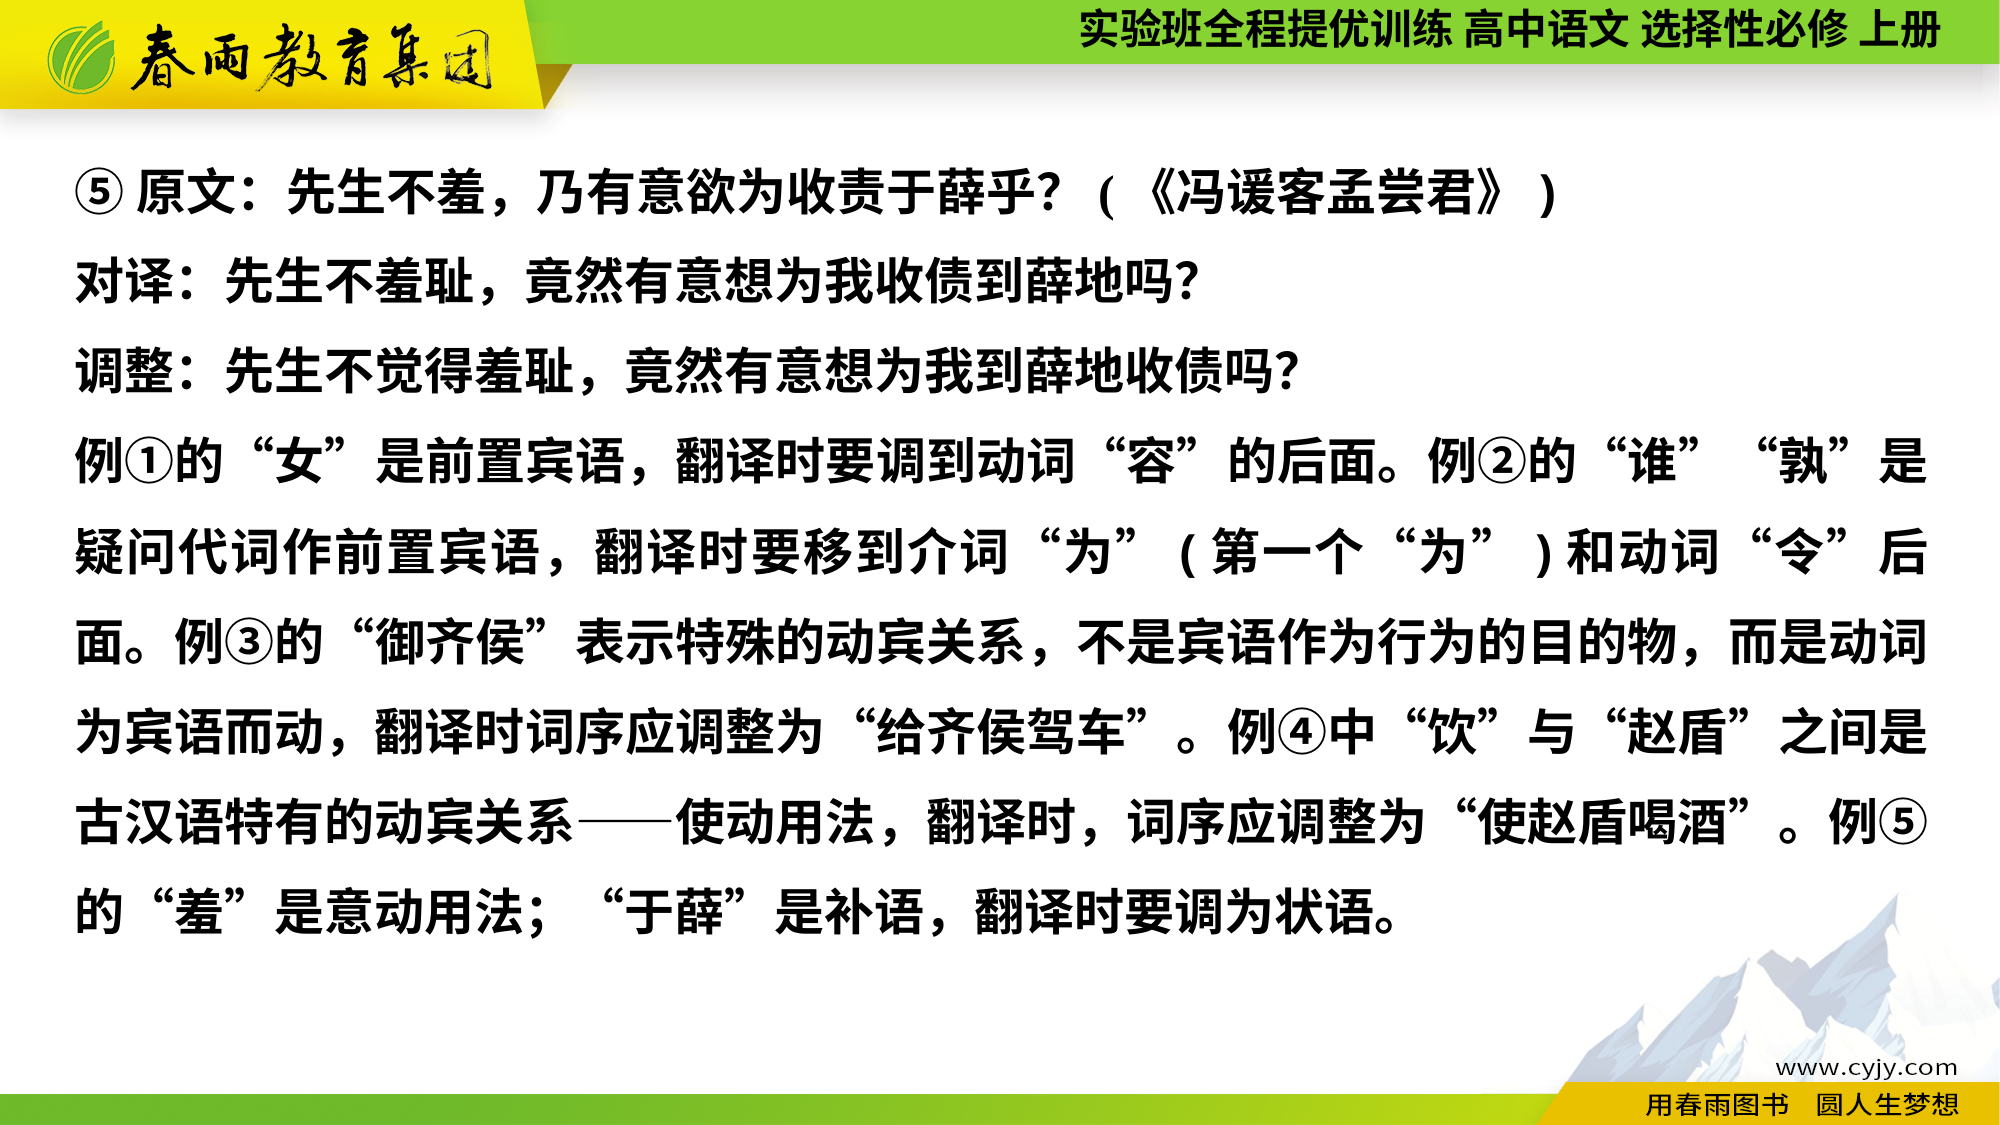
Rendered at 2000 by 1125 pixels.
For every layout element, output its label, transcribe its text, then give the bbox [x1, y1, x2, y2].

list ⑤原文：先生不羞，乃有意欲为收责于薛乎？(《冯谖客孟尝君》) 对译：先生不羞耻，竟然有意想为我收债到薛地吗？ 调整：先生不觉得羞耻，竟然有意想为我到薛地收债吗？ 例①的“女”是前置宾语，翻译时要调到动词“容”的后面。例②的“谁”“孰”是疑问代词作前置宾语，翻译时要移到介词“为”(第一个“为”)和动词“令”后面。例③的“御齐侯”表示特殊的动宾关系，不是宾语作为行为的目的物，而是动词为宾语而动，翻译时词序应调整为“给齐侯驾车”。例④中“饮”与“赵盾”之间是古汉语特有的动宾关系——使动用法，翻译时，词序应调整为“使赵盾喝酒”。例⑤的“羞”是意动用法；“于薛”是补语，翻译时要调为状语。 [59, 122, 1944, 956]
picture [0, 0, 2000, 1125]
